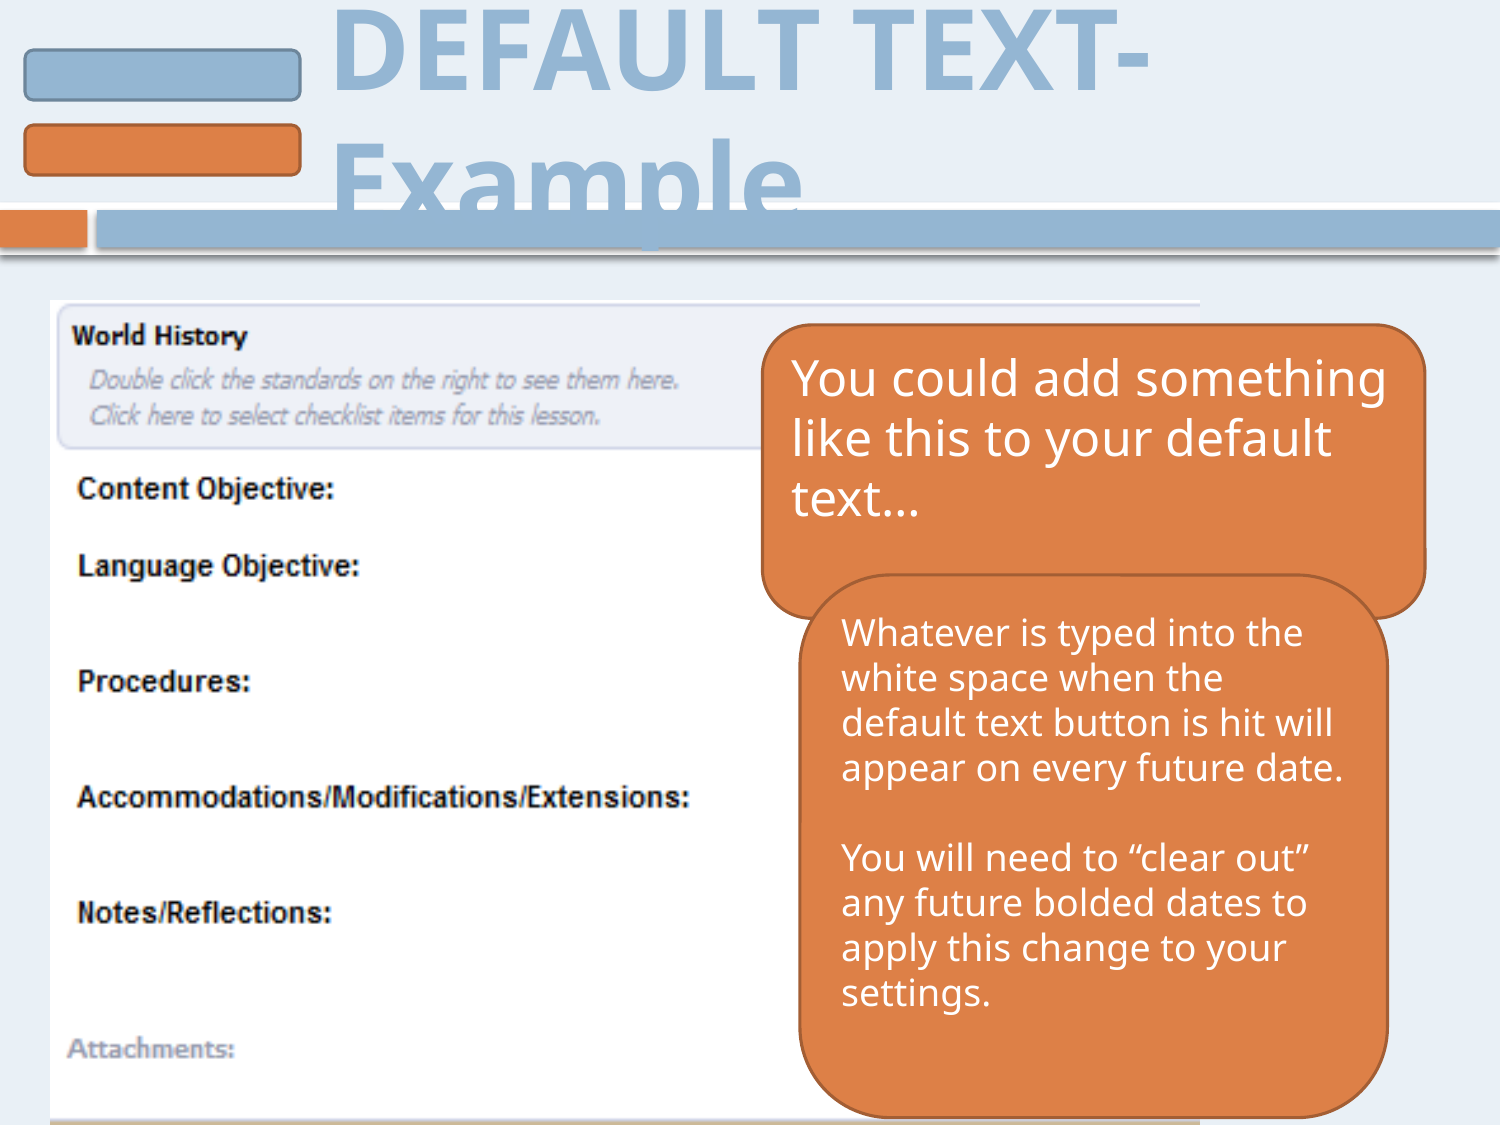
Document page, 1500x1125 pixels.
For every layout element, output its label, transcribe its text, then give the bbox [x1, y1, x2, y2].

text_box [23, 123, 302, 177]
text_box Whatever is typed into the white space when the default text button is hit will appear on every future date. You will need to “clear out” any future bolded dates to apply this change to your settings. [1206, 573, 1390, 1120]
picture [49, 299, 1201, 1125]
text_box [23, 48, 302, 102]
text_box DEFAULT TEXT- Example [312, 12, 1500, 213]
text_box [537, 287, 1500, 424]
text_box You could add something like this to your default text… [1206, 323, 1427, 620]
